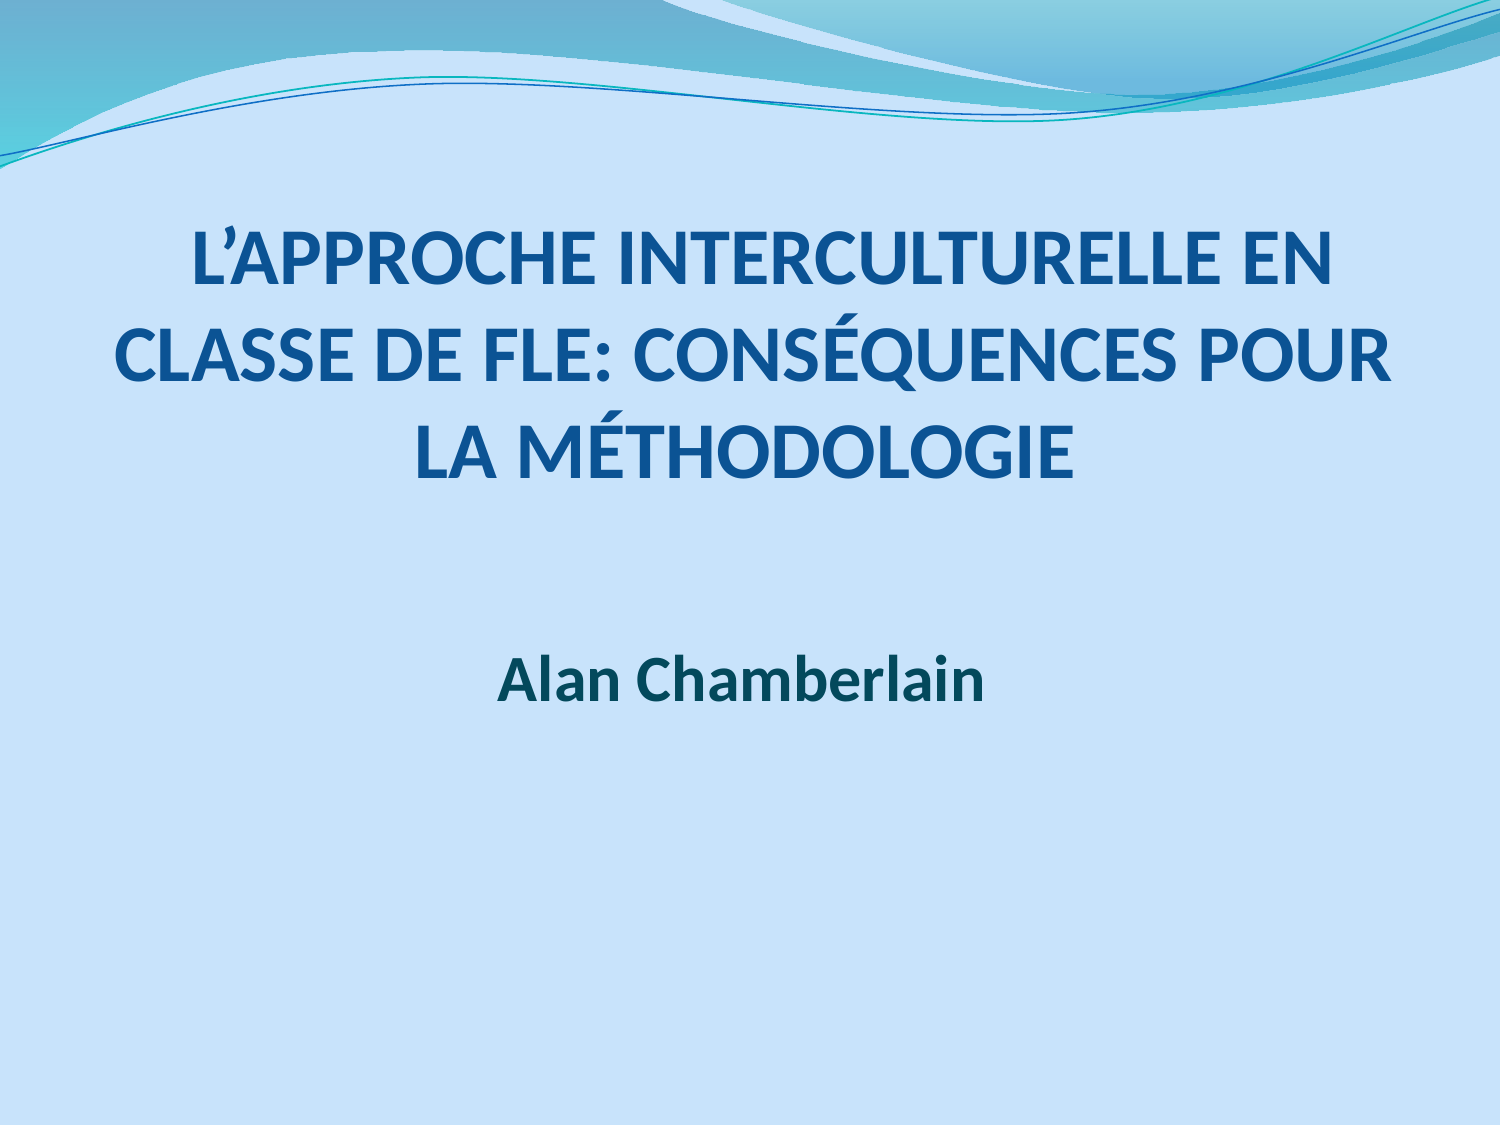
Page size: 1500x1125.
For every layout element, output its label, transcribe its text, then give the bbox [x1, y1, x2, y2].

title L’approche interculturelle en classe de FLE: conséquences pour la méthodologie Alan Chamberlain [74, 124, 1438, 988]
